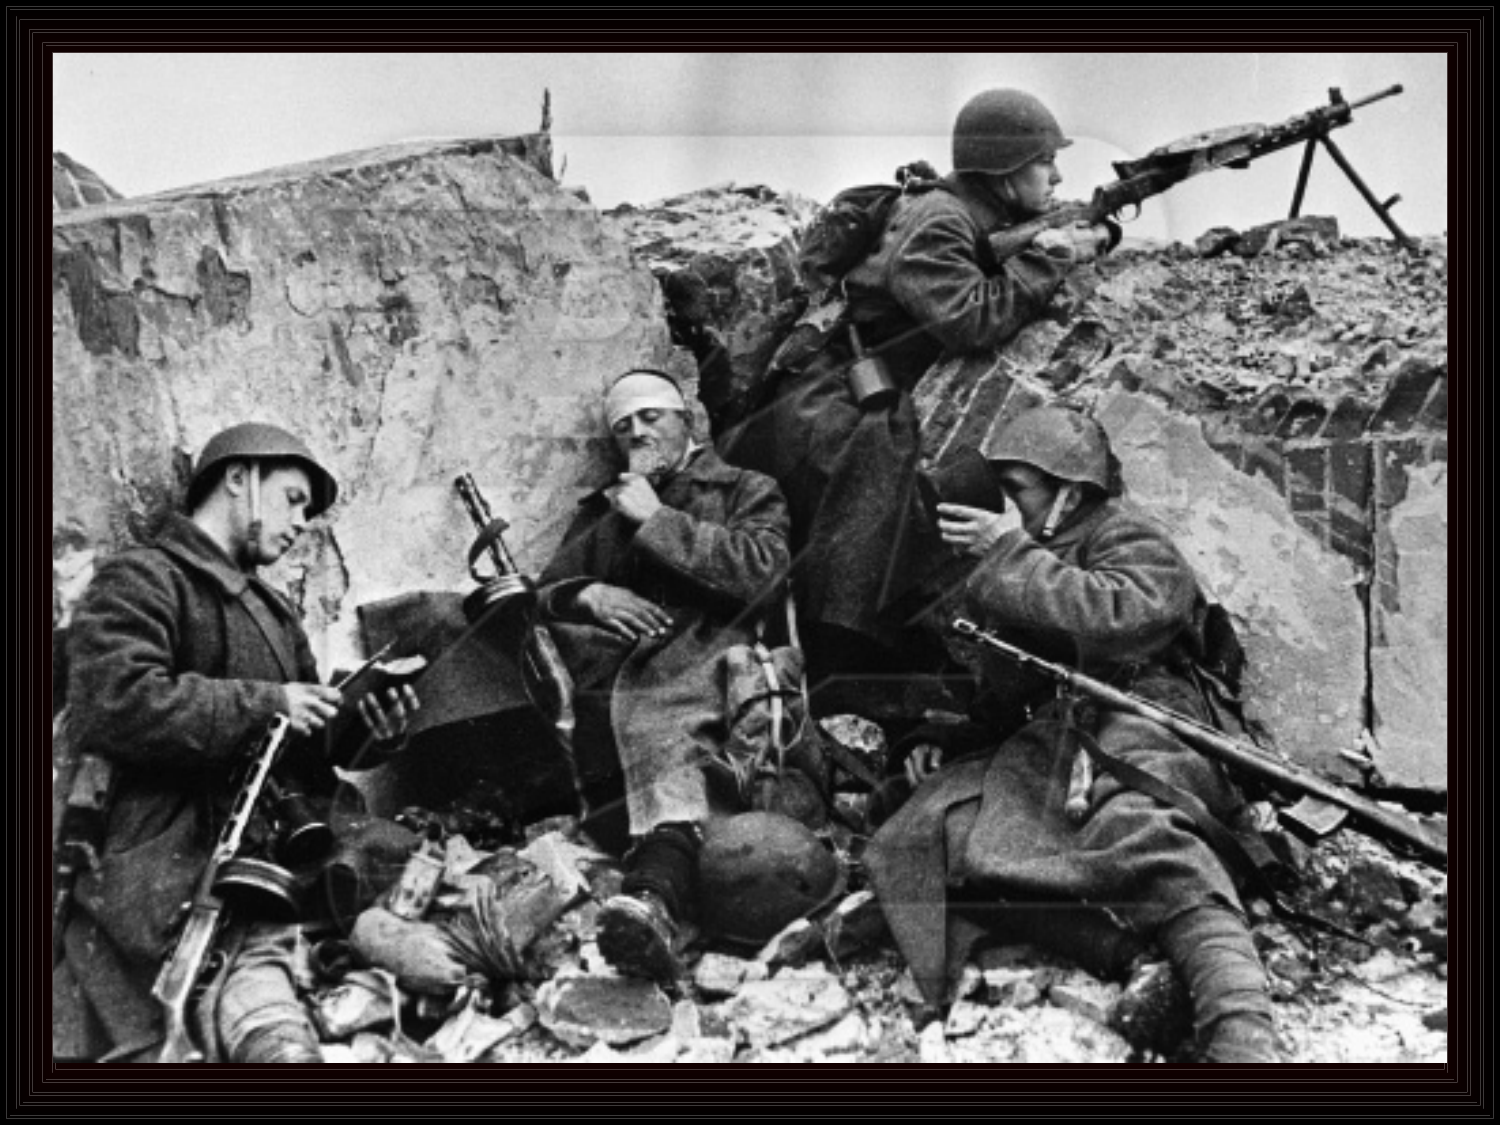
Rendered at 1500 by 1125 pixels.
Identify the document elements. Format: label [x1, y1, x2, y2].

picture [52, 52, 1448, 1064]
